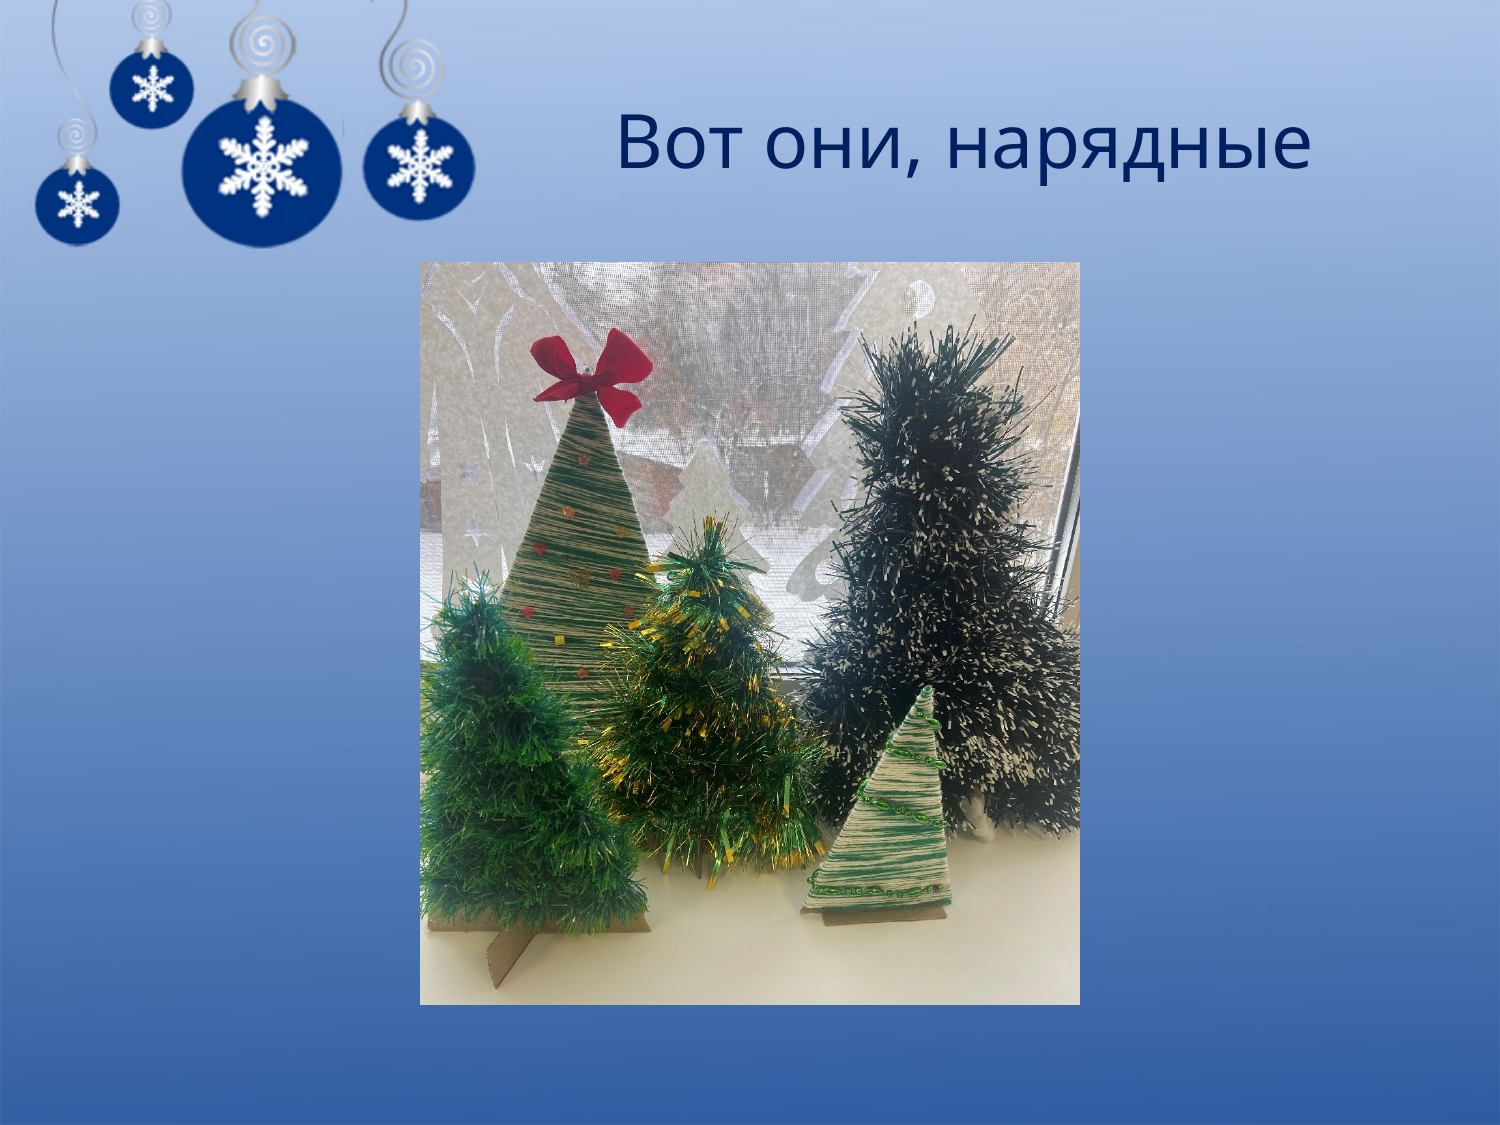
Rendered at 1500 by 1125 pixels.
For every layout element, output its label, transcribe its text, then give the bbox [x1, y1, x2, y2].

picture [0, 0, 1500, 1125]
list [420, 262, 1080, 1006]
title Вот они, нарядные [503, 45, 1425, 233]
